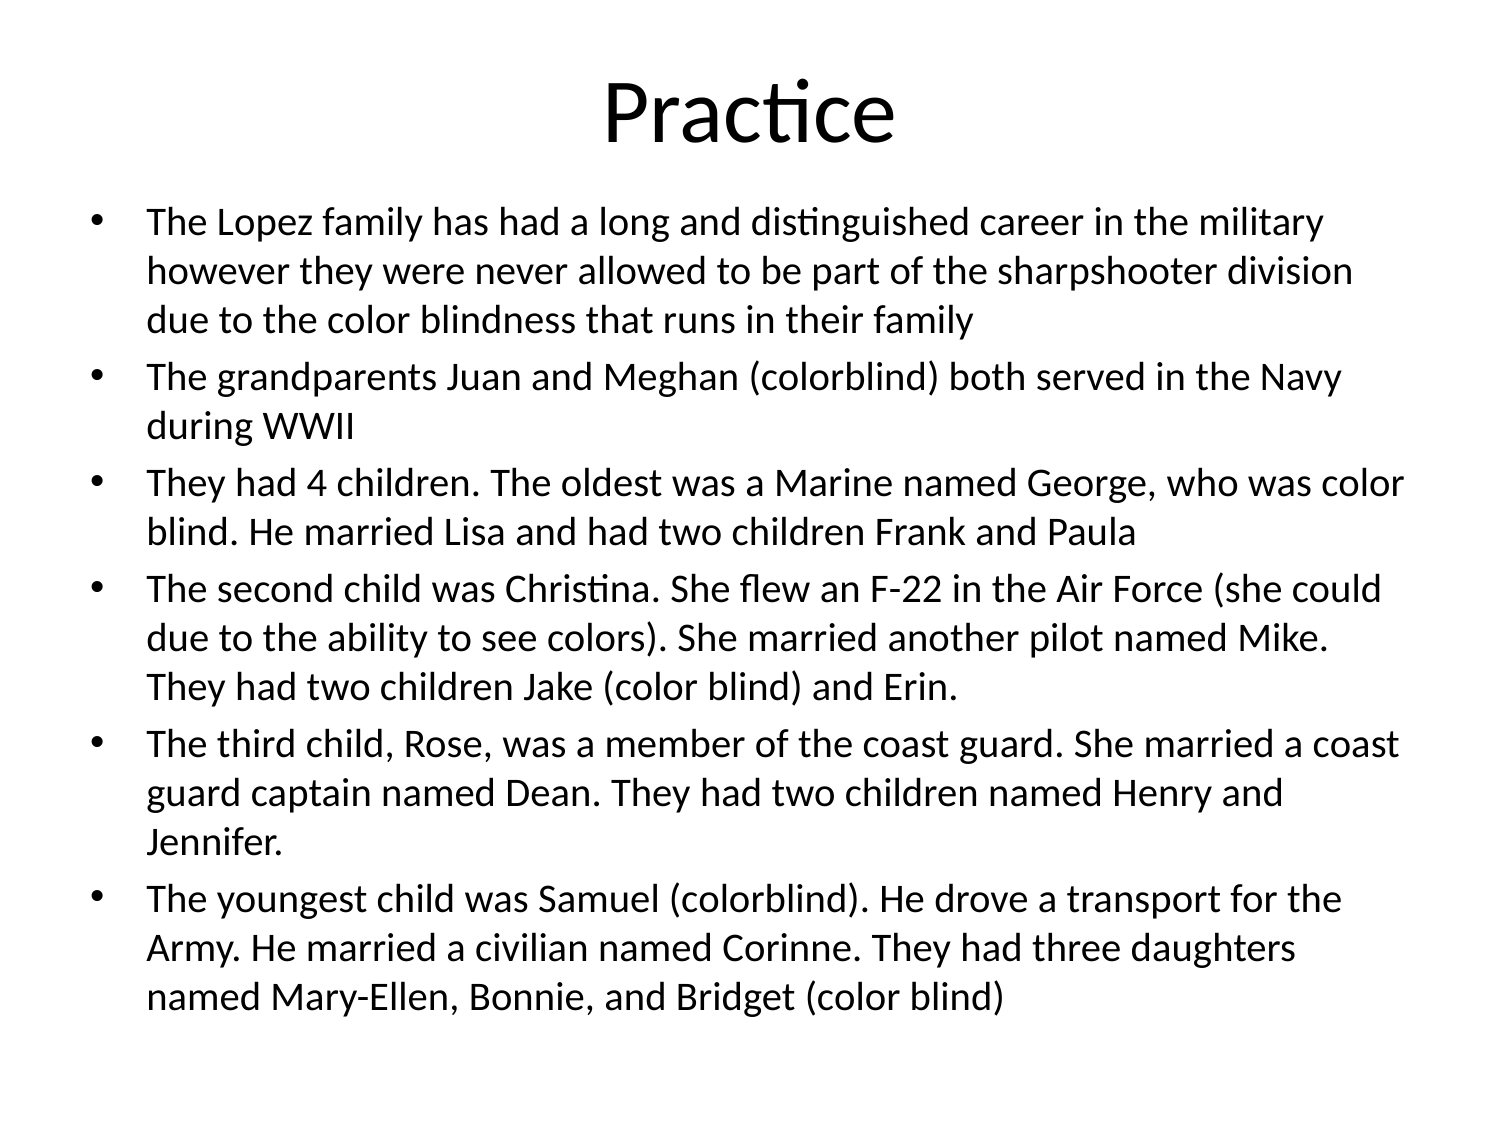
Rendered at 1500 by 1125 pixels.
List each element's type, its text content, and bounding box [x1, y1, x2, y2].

list The Lopez family has had a long and distinguished career in the military however they were never allowed to be part of the sharpshooter division due to the color blindness that runs in their family The grandparents Juan and Meghan (colorblind) both served in the Navy during WWII They had 4 children. The oldest was a Marine named George, who was color blind. He married Lisa and had two children Frank and Paula The second child was Christina. She flew an F-22 in the Air Force (she could due to the ability to see colors). She married another pilot named Mike. They had two children Jake (color blind) and Erin. The third child, Rose, was a member of the coast guard. She married a coast guard captain named Dean. They had two children named Henry and Jennifer. The youngest child was Samuel (colorblind). He drove a transport for the Army. He married a civilian named Corinne. They had three daughters named Mary-Ellen, Bonnie, and Bridget (color blind) [75, 187, 1425, 1088]
title Practice [75, 12, 1425, 187]
